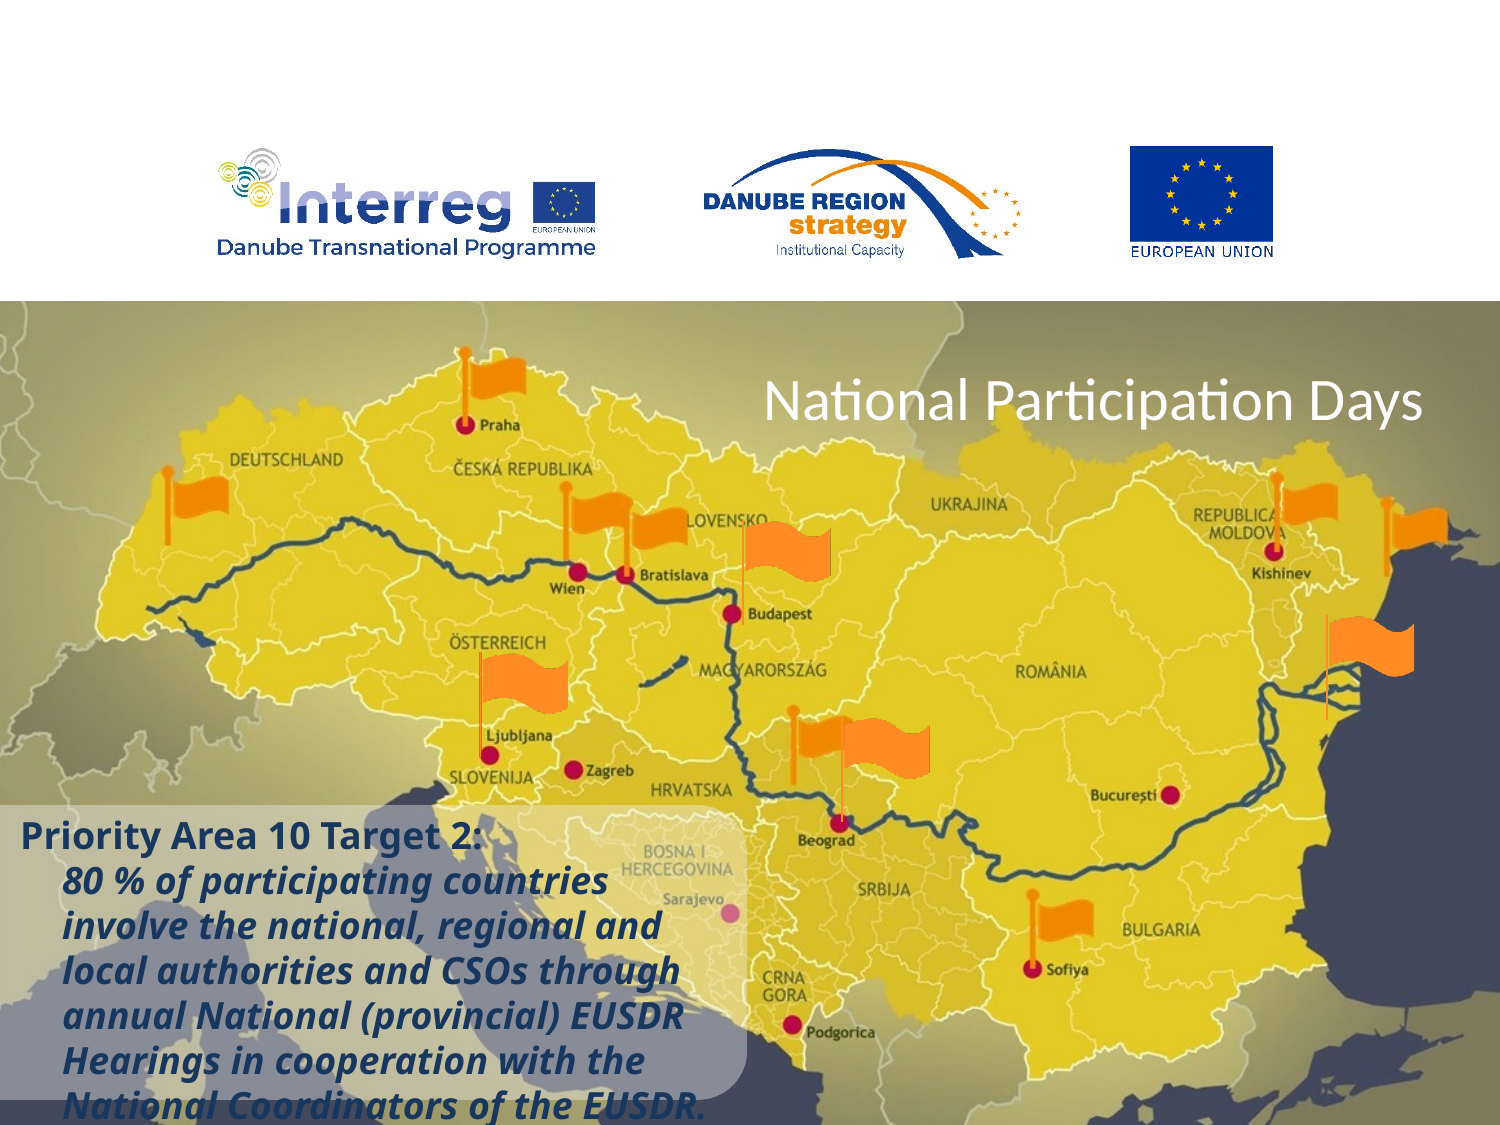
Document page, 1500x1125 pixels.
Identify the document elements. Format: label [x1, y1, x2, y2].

text_box [218, 131, 1273, 275]
picture [0, 301, 1500, 1125]
